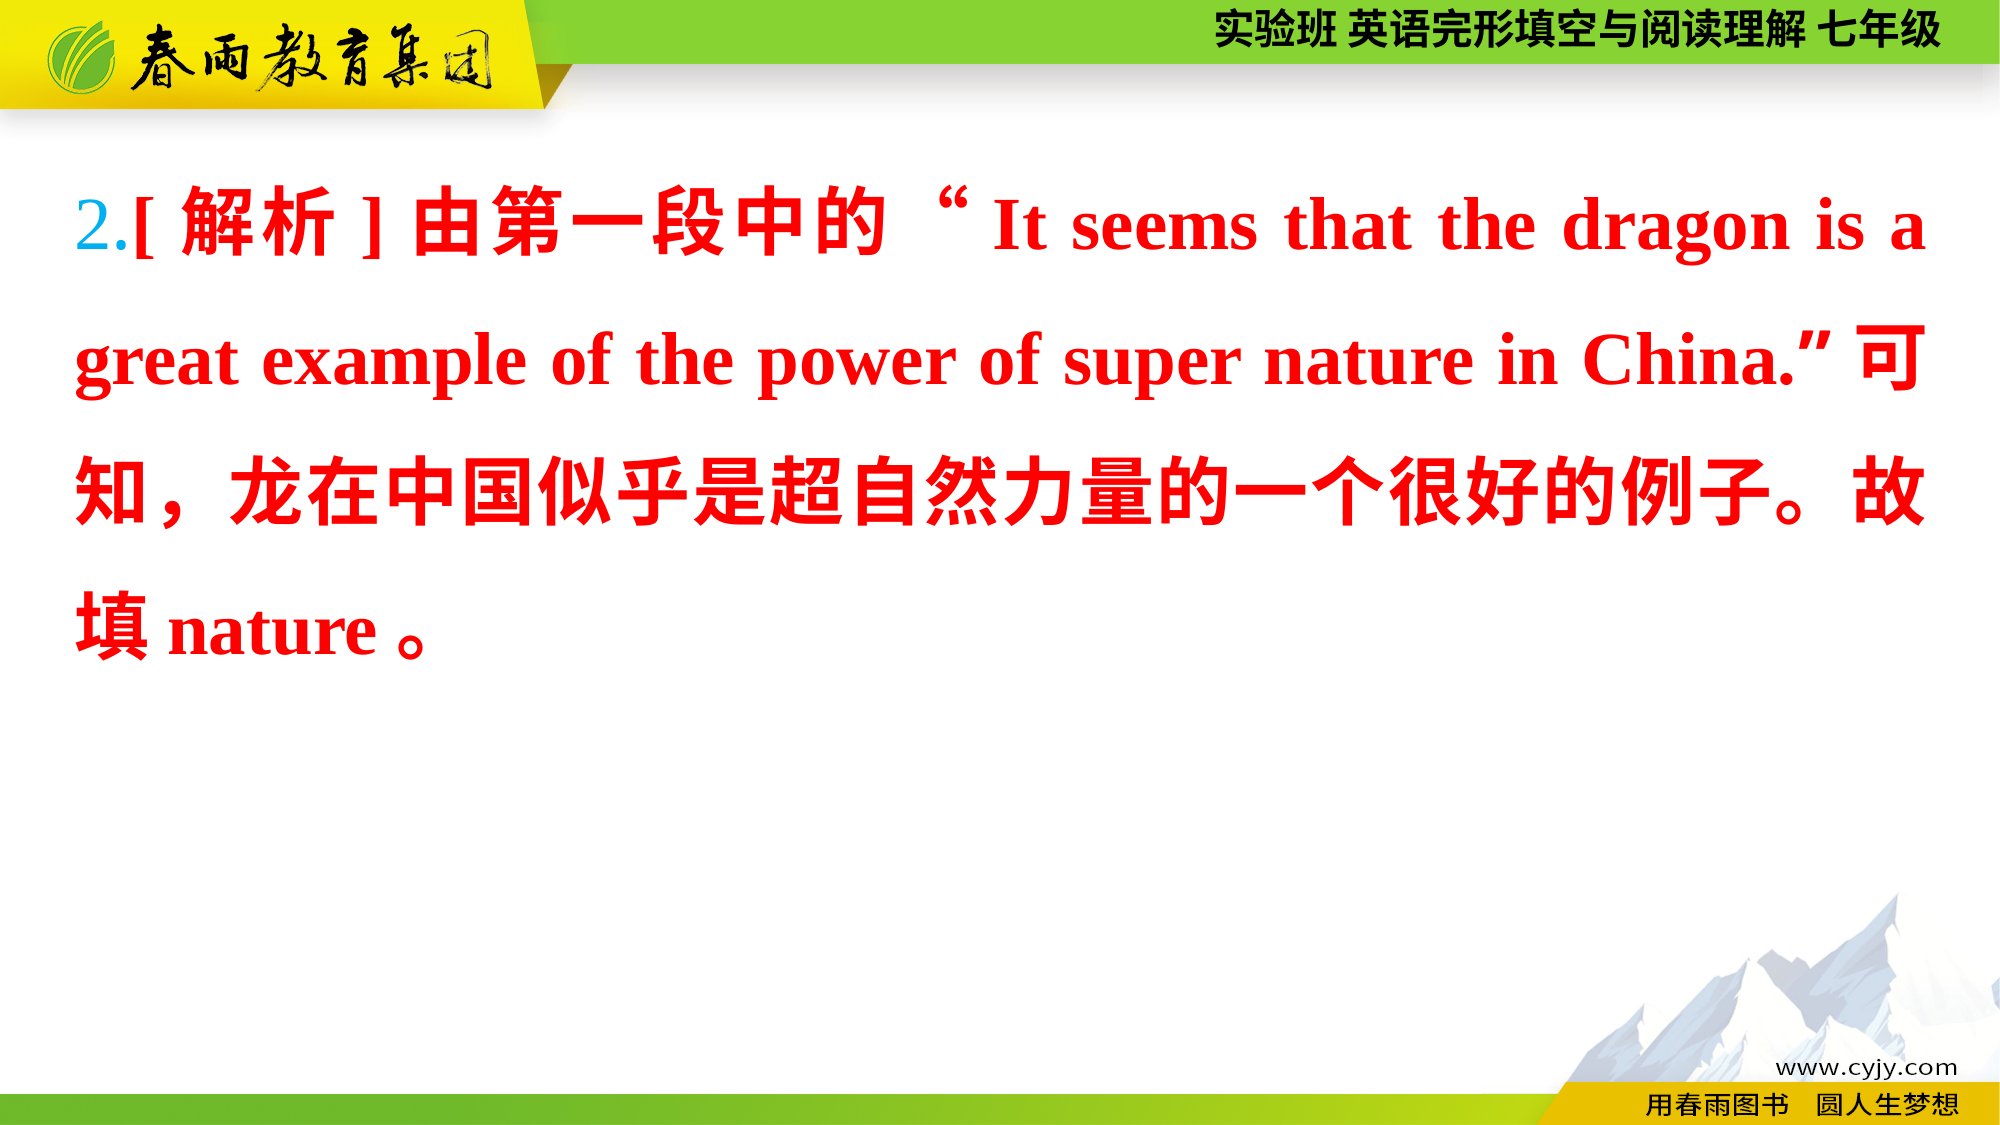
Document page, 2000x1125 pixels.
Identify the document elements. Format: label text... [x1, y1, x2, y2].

picture [0, 0, 2000, 1125]
list 2.[解析]由第一段中的“It seems that the dragon is a great example of the power of super nature in China.”可知，龙在中国似乎是超自然力量的一个很好的例子。故填nature。 [59, 122, 1944, 683]
